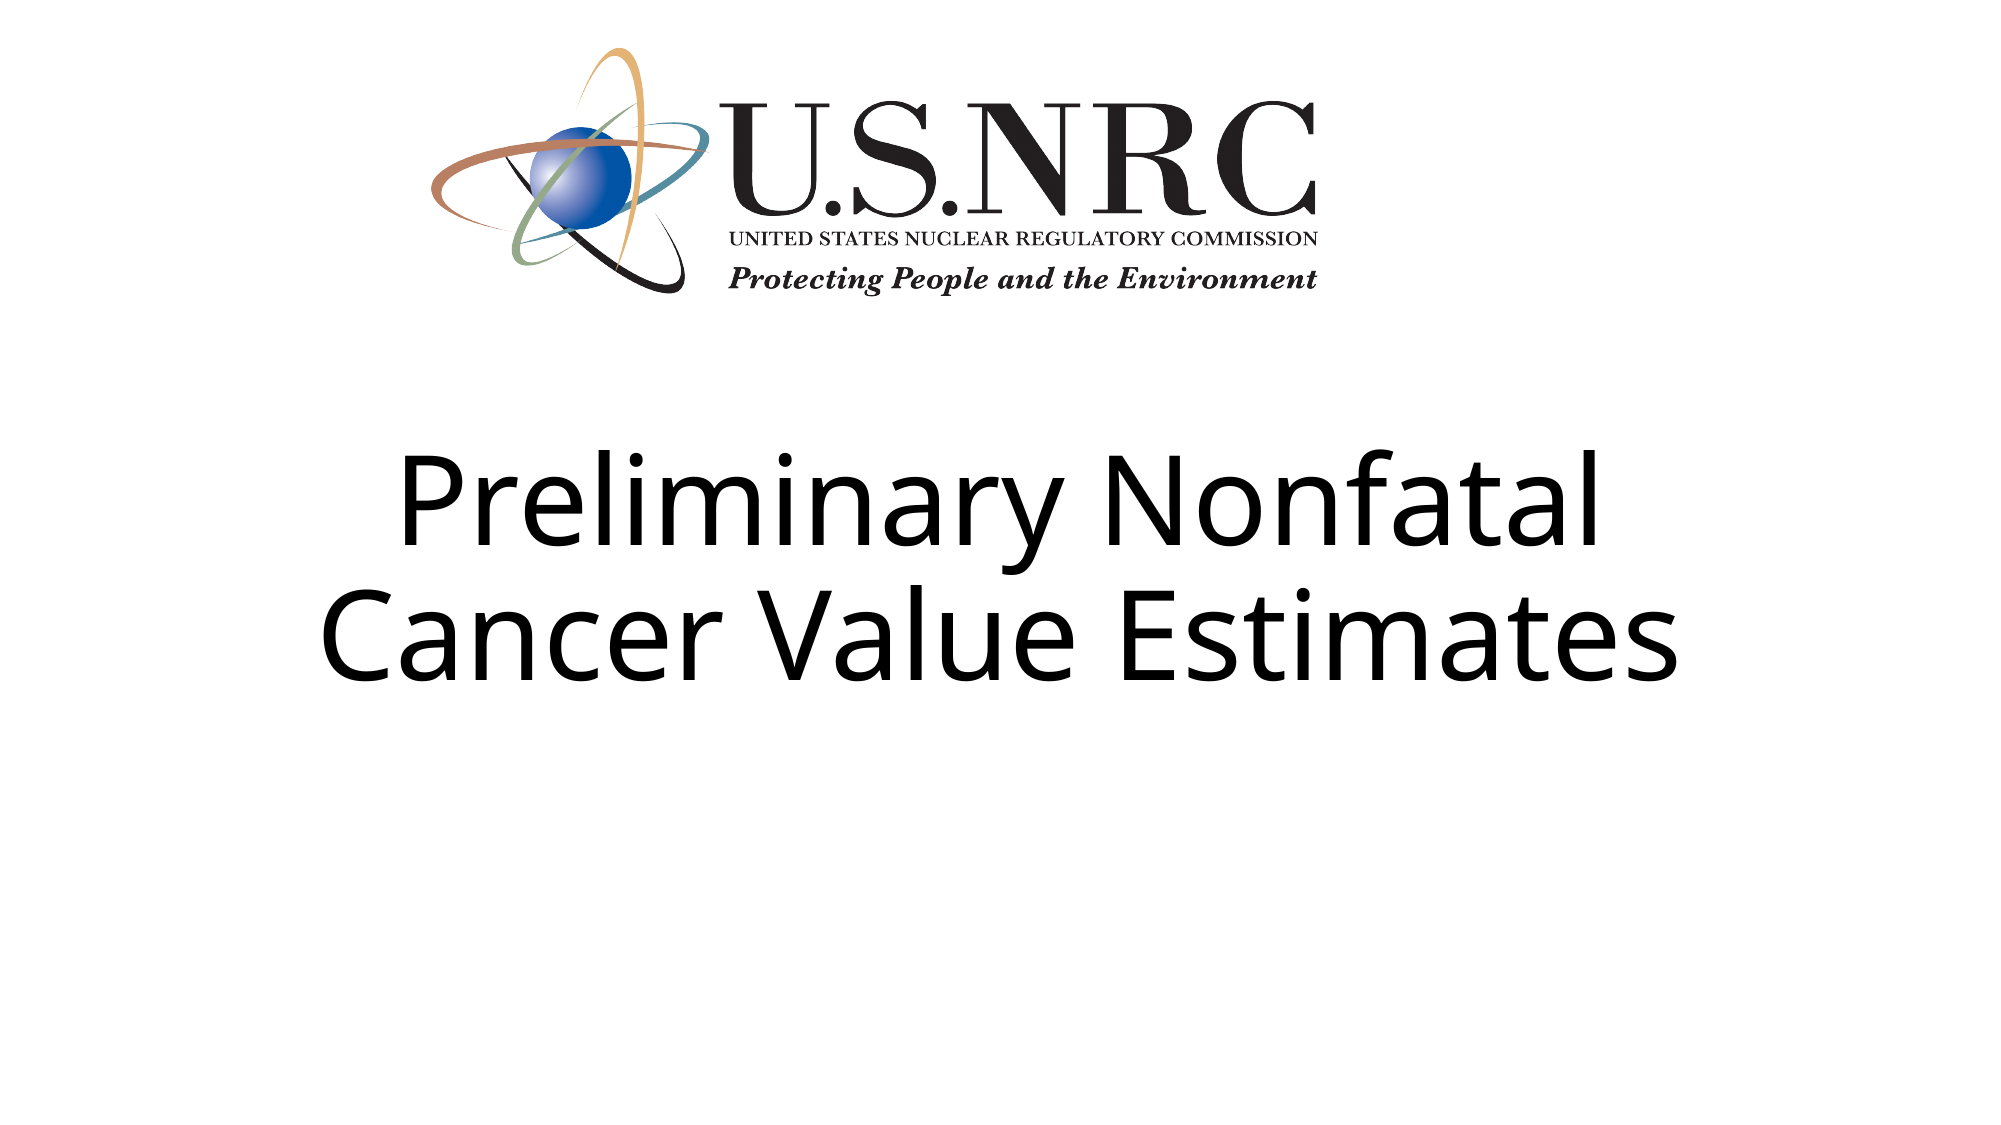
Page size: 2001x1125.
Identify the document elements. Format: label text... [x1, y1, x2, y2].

picture [424, 38, 1325, 305]
title Preliminary Nonfatal Cancer Value Estimates [249, 410, 1750, 715]
